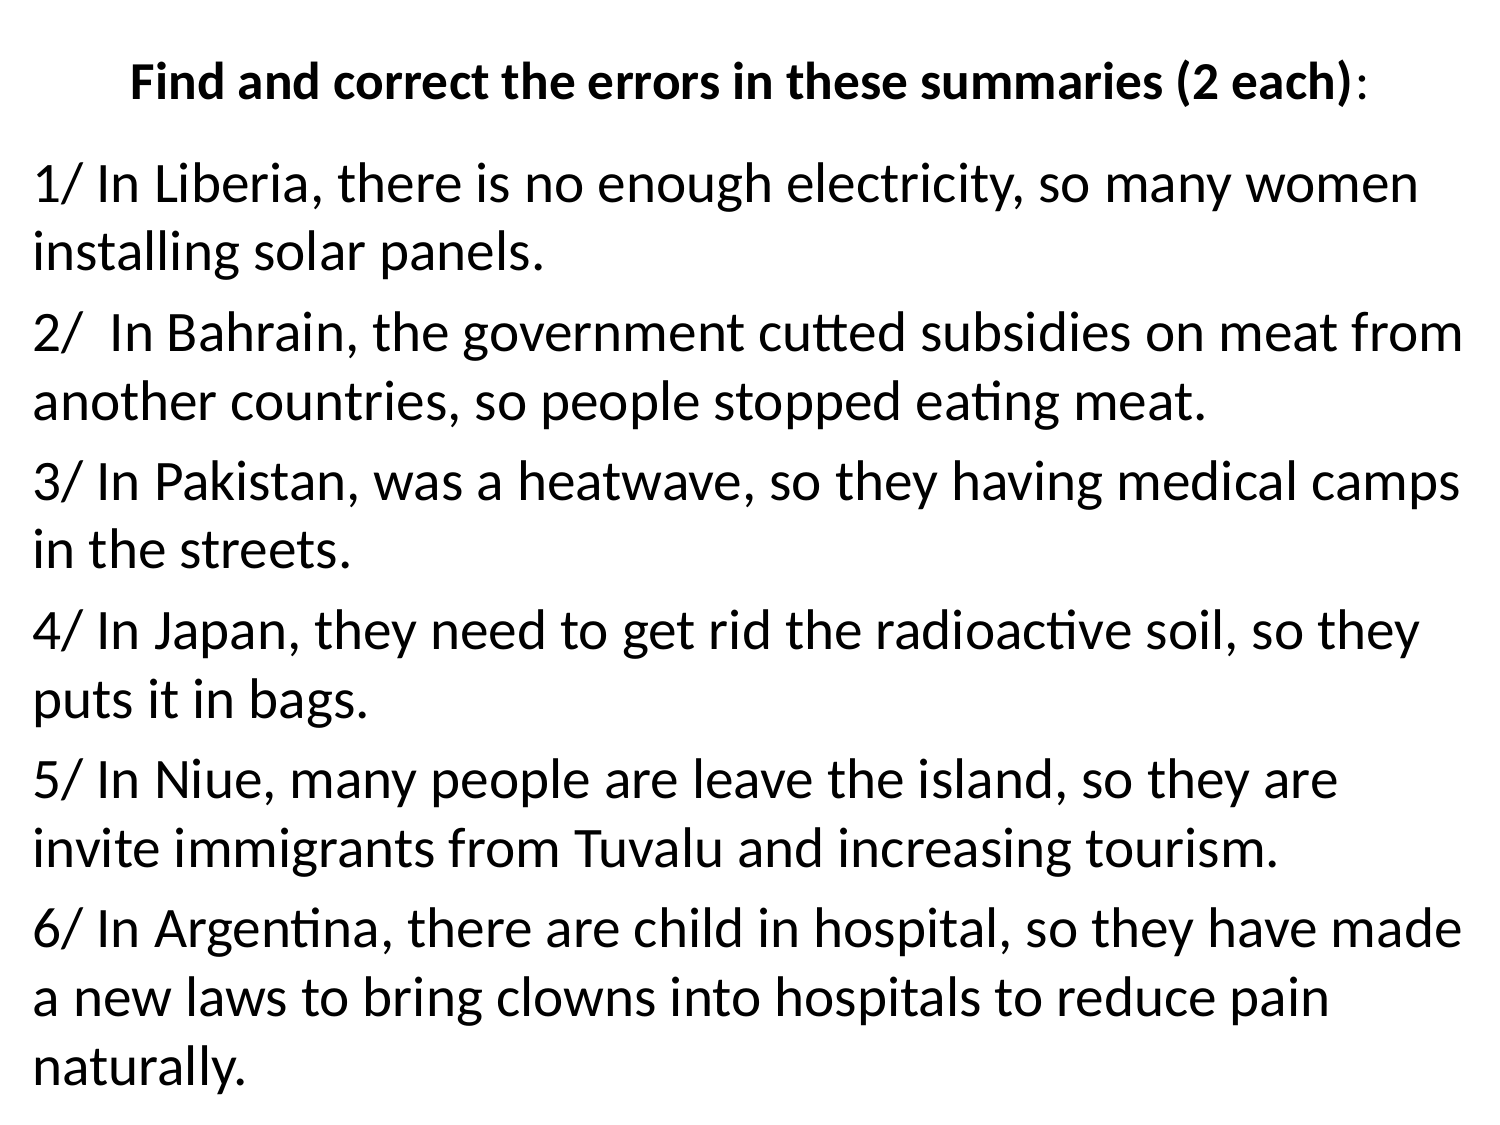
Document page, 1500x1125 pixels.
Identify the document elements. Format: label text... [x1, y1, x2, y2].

list 1/ In Liberia, there is no enough electricity, so many women installing solar panels. 2/ In Bahrain, the government cutted subsidies on meat from another countries, so people stopped eating meat. 3/ In Pakistan, was a heatwave, so they having medical camps in the streets. 4/ In Japan, they need to get rid the radioactive soil, so they puts it in bags. 5/ In Niue, many people are leave the island, so they are invite immigrants from Tuvalu and increasing tourism. 6/ In Argentina, there are child in hospital, so they have made a new laws to bring clowns into hospitals to reduce pain naturally. [17, 137, 1483, 1106]
title Find and correct the errors in these summaries (2 each): [0, 19, 1500, 138]
